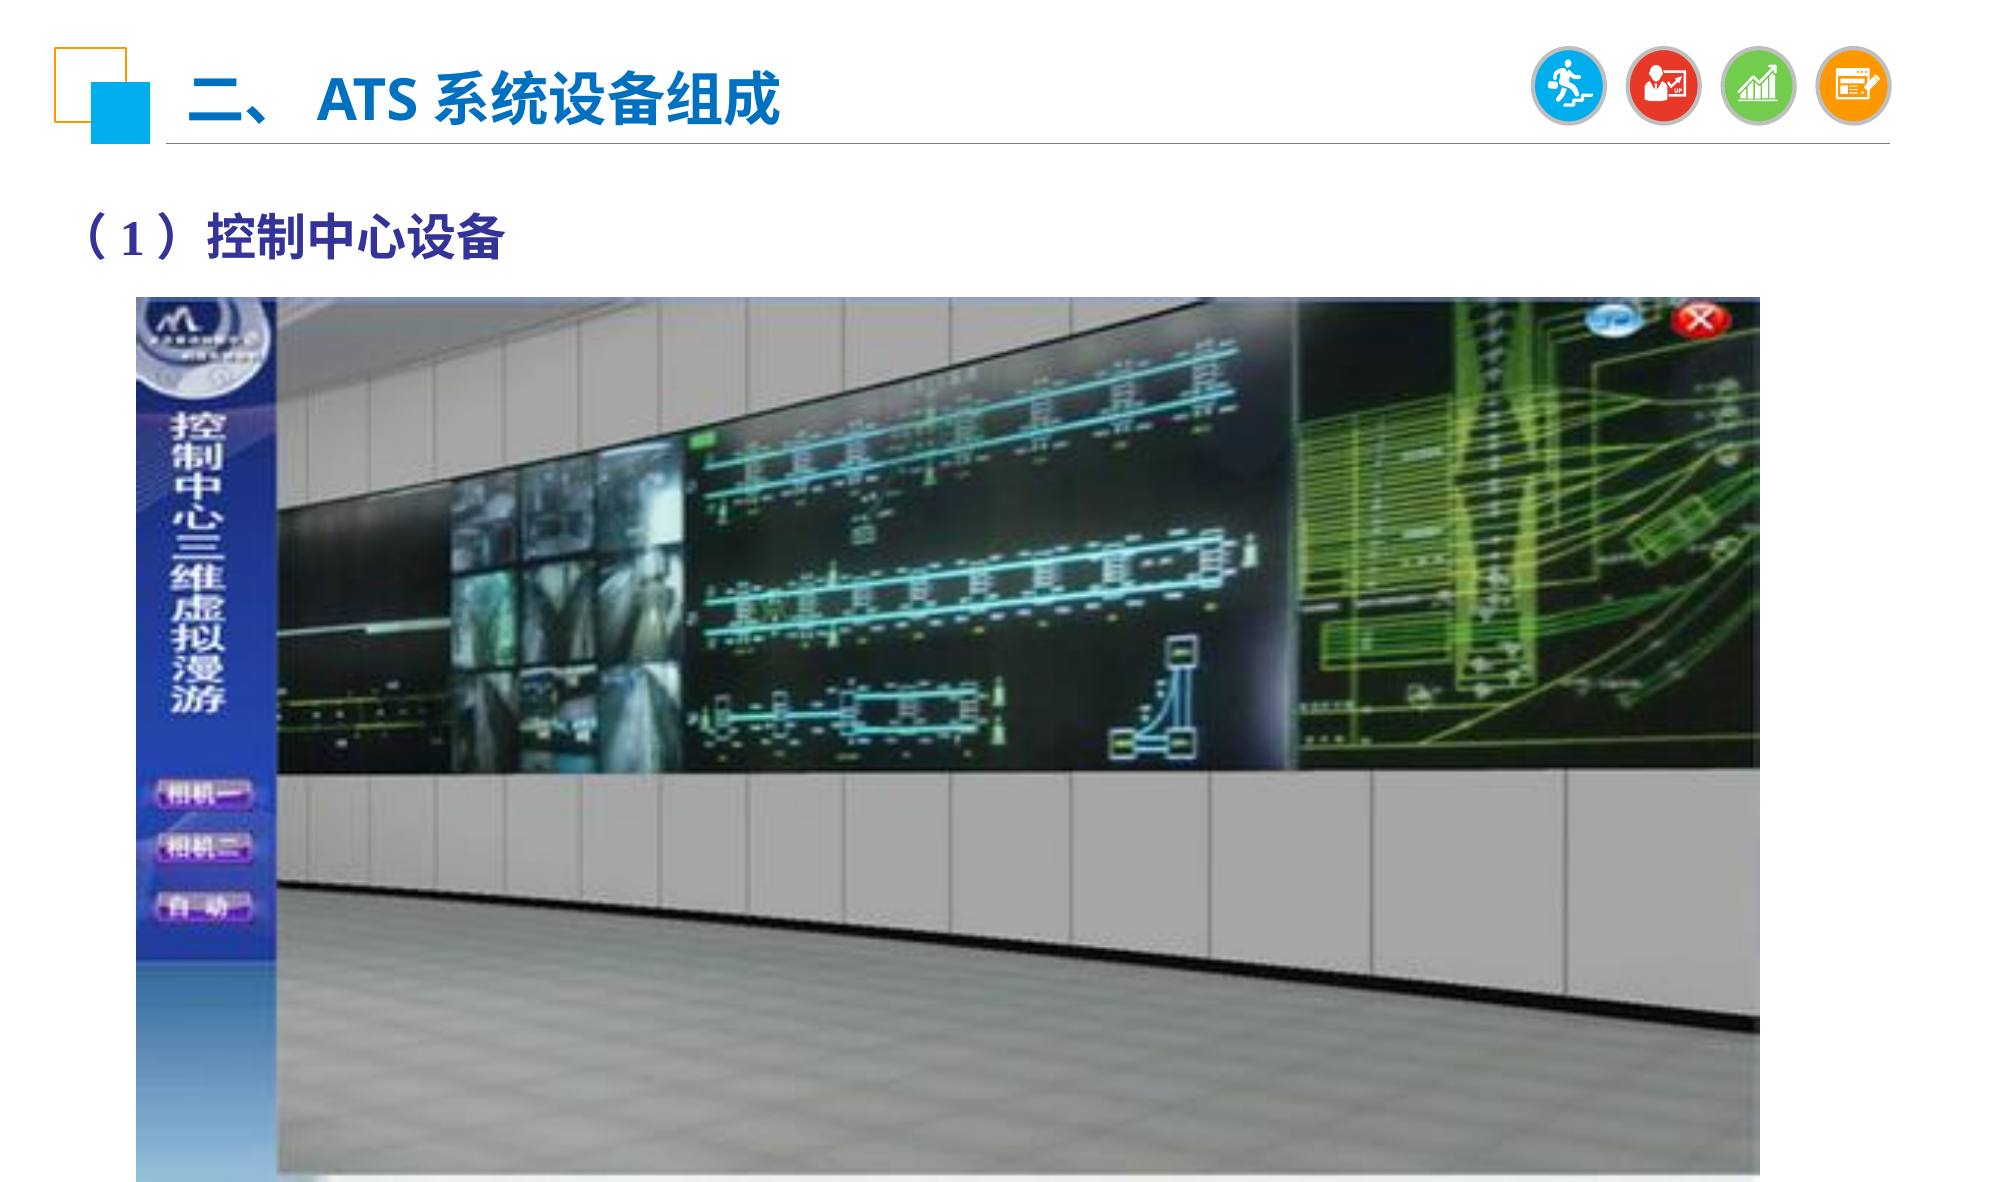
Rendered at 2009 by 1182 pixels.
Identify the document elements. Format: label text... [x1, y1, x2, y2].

picture [136, 297, 1760, 1182]
text_box 二、ATS系统设备组成 [165, 51, 803, 142]
text_box （1）控制中心设备 [43, 198, 1403, 274]
